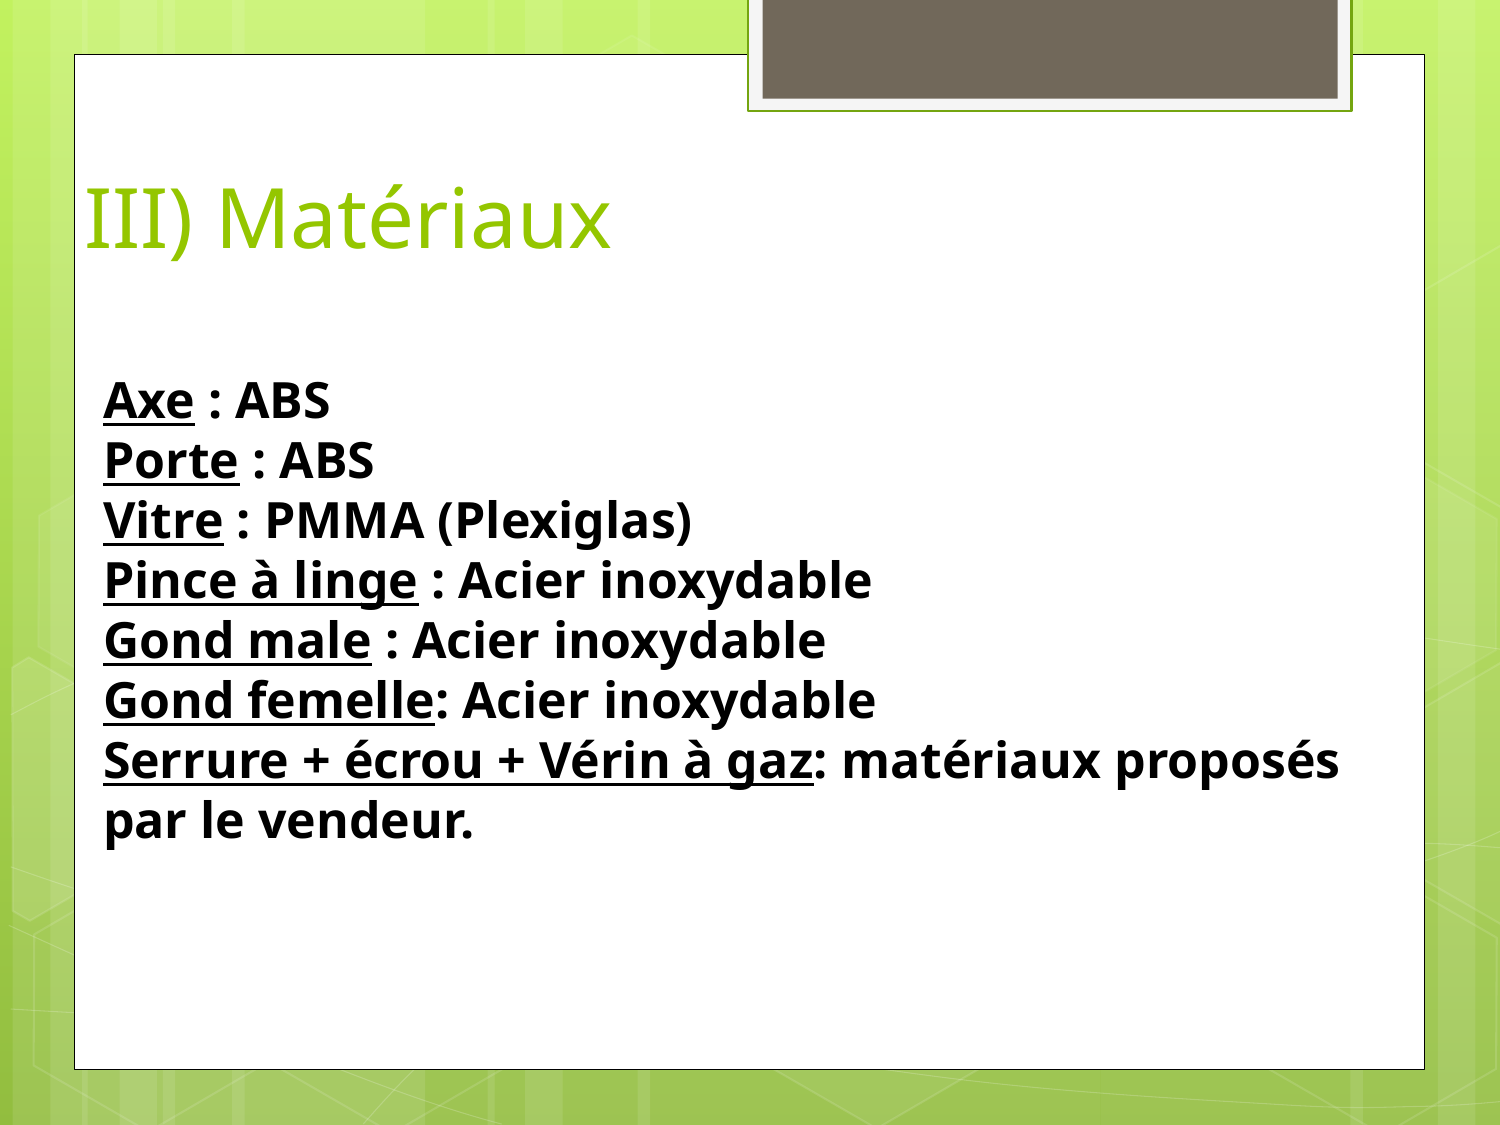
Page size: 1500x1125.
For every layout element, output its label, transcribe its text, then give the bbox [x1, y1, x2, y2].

text_box Axe : ABS Porte : ABS Vitre : PMMA (Plexiglas) Pince à linge : Acier inoxydable Gond male : Acier inoxydable Gond femelle: Acier inoxydable Serrure + écrou + Vérin à gaz: matériaux proposés par le vendeur. [88, 361, 1500, 902]
title III) Matériaux [69, 42, 1420, 273]
